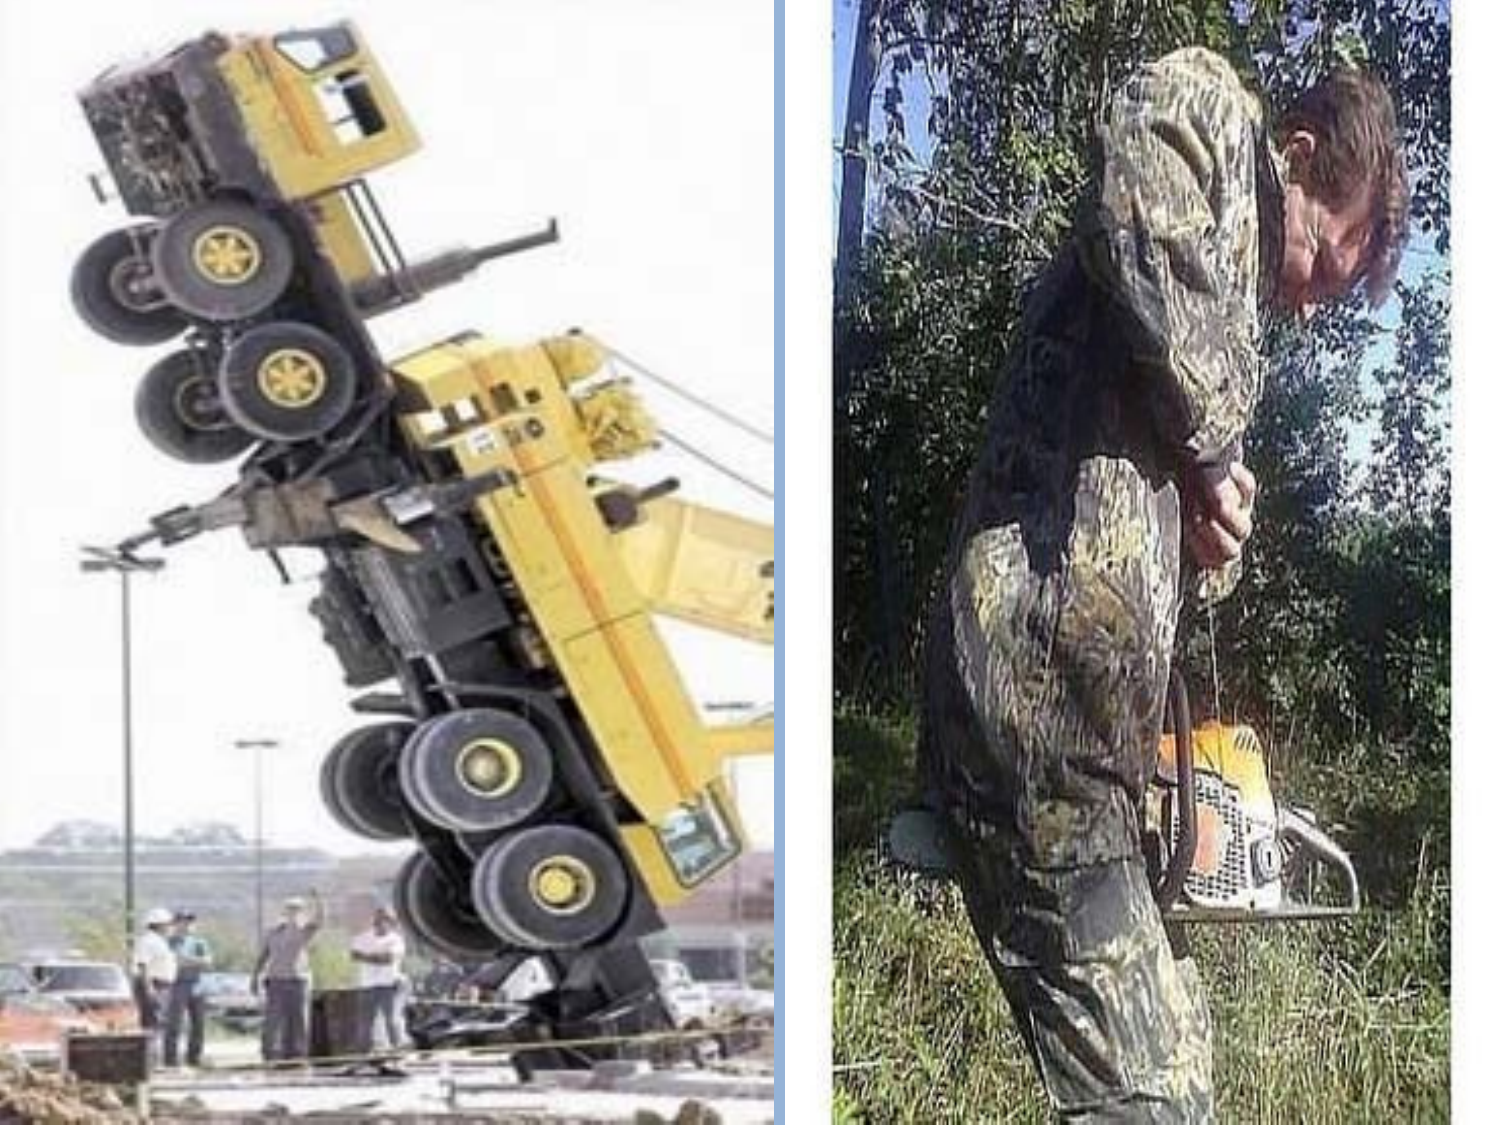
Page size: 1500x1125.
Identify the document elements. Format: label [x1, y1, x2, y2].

list [0, 0, 774, 1125]
picture [785, 0, 1500, 1125]
